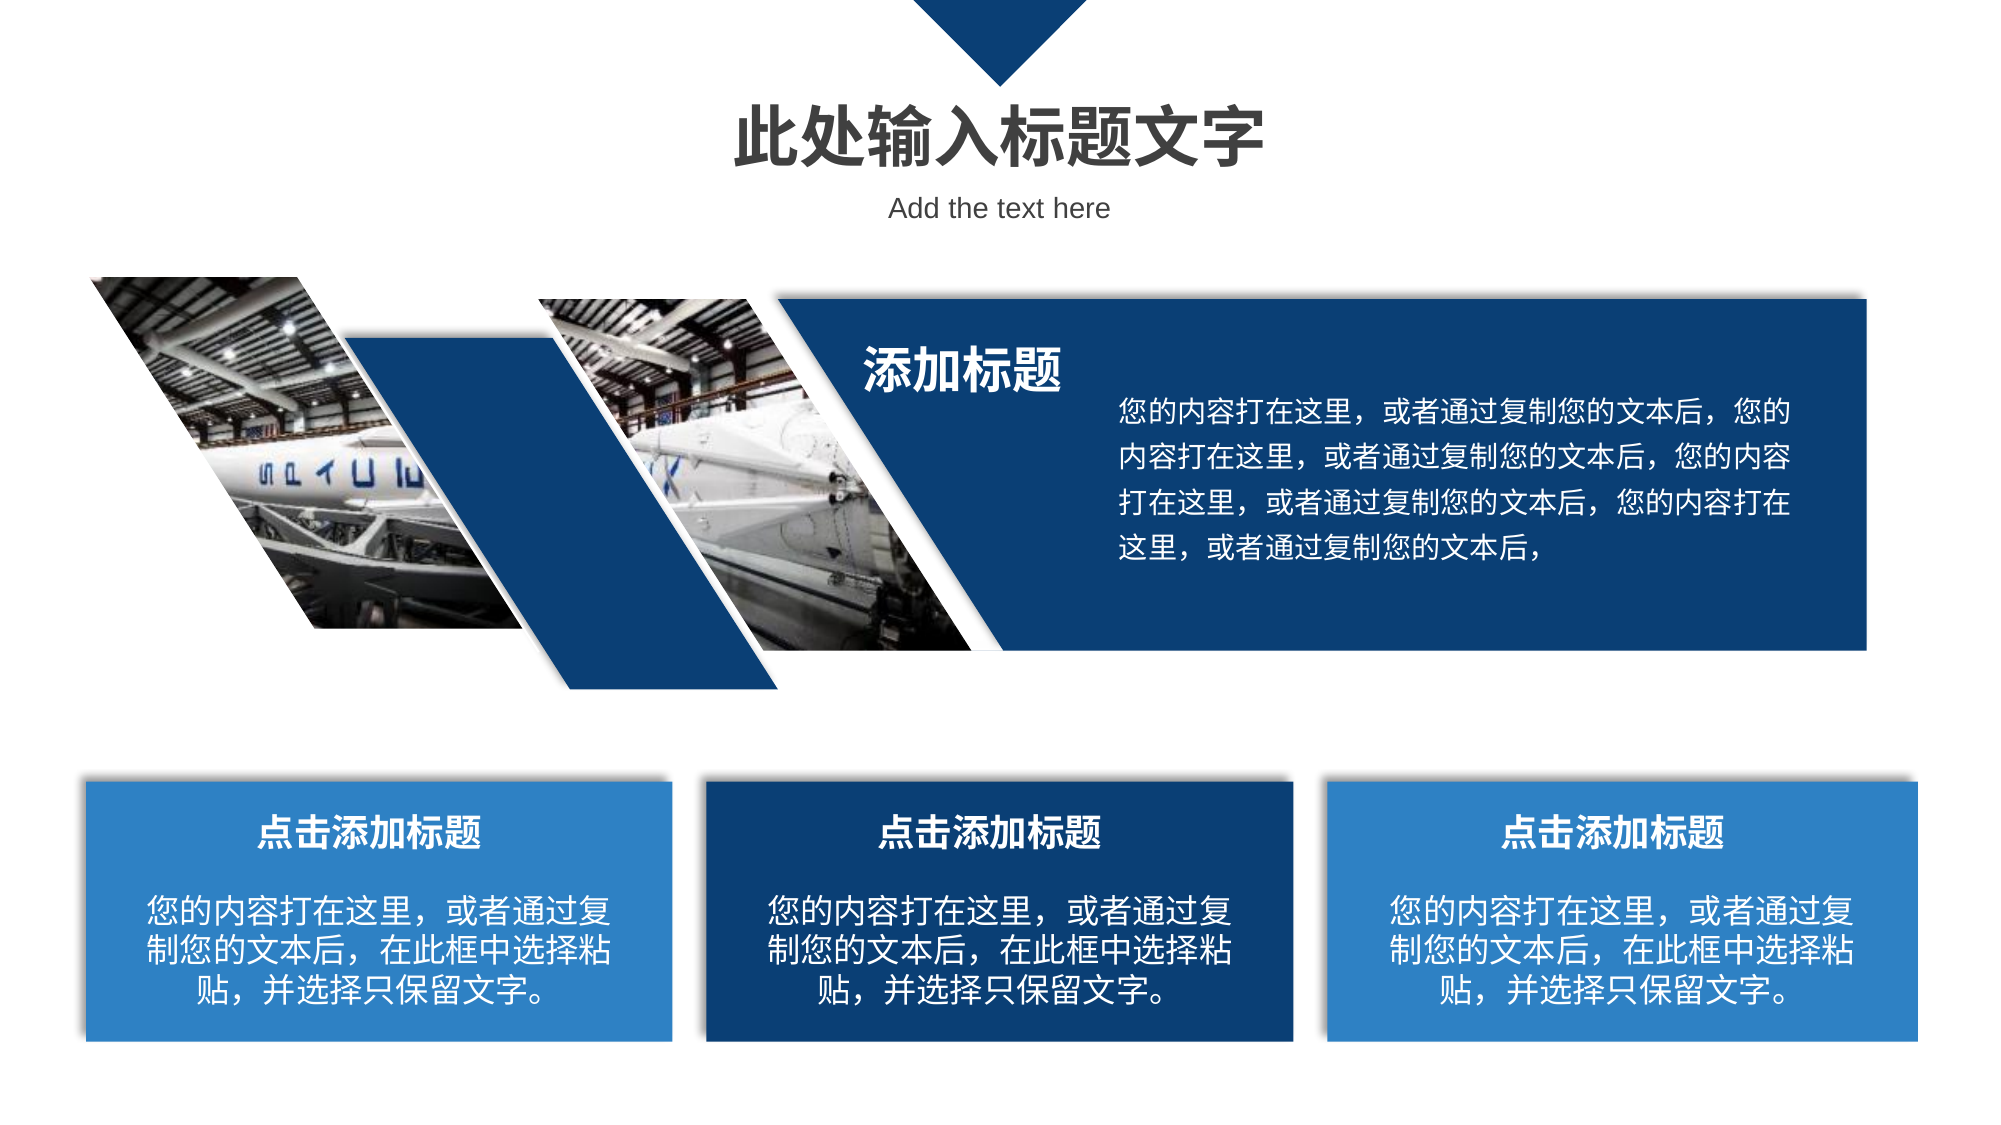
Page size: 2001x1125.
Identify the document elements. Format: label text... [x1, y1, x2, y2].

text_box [1327, 781, 1918, 1042]
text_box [706, 781, 1294, 1042]
text_box 添加标题 [972, 331, 1150, 407]
text_box 您的内容打在这里，或者通过复制您的文本后，您的内容打在这里，或者通过复制您的文本后，您的内容打在这里，或者通过复制您的文本后，您的内容打在这里，或者通过复制您的文本后， [1103, 375, 1808, 573]
picture [89, 277, 523, 629]
text_box Add the text here [403, 186, 1597, 233]
picture [538, 299, 972, 651]
text_box [544, 651, 780, 691]
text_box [86, 781, 673, 1042]
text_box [257, 211, 539, 653]
text_box [776, 298, 1868, 652]
text_box 此处输入标题文字 [403, 96, 1597, 183]
